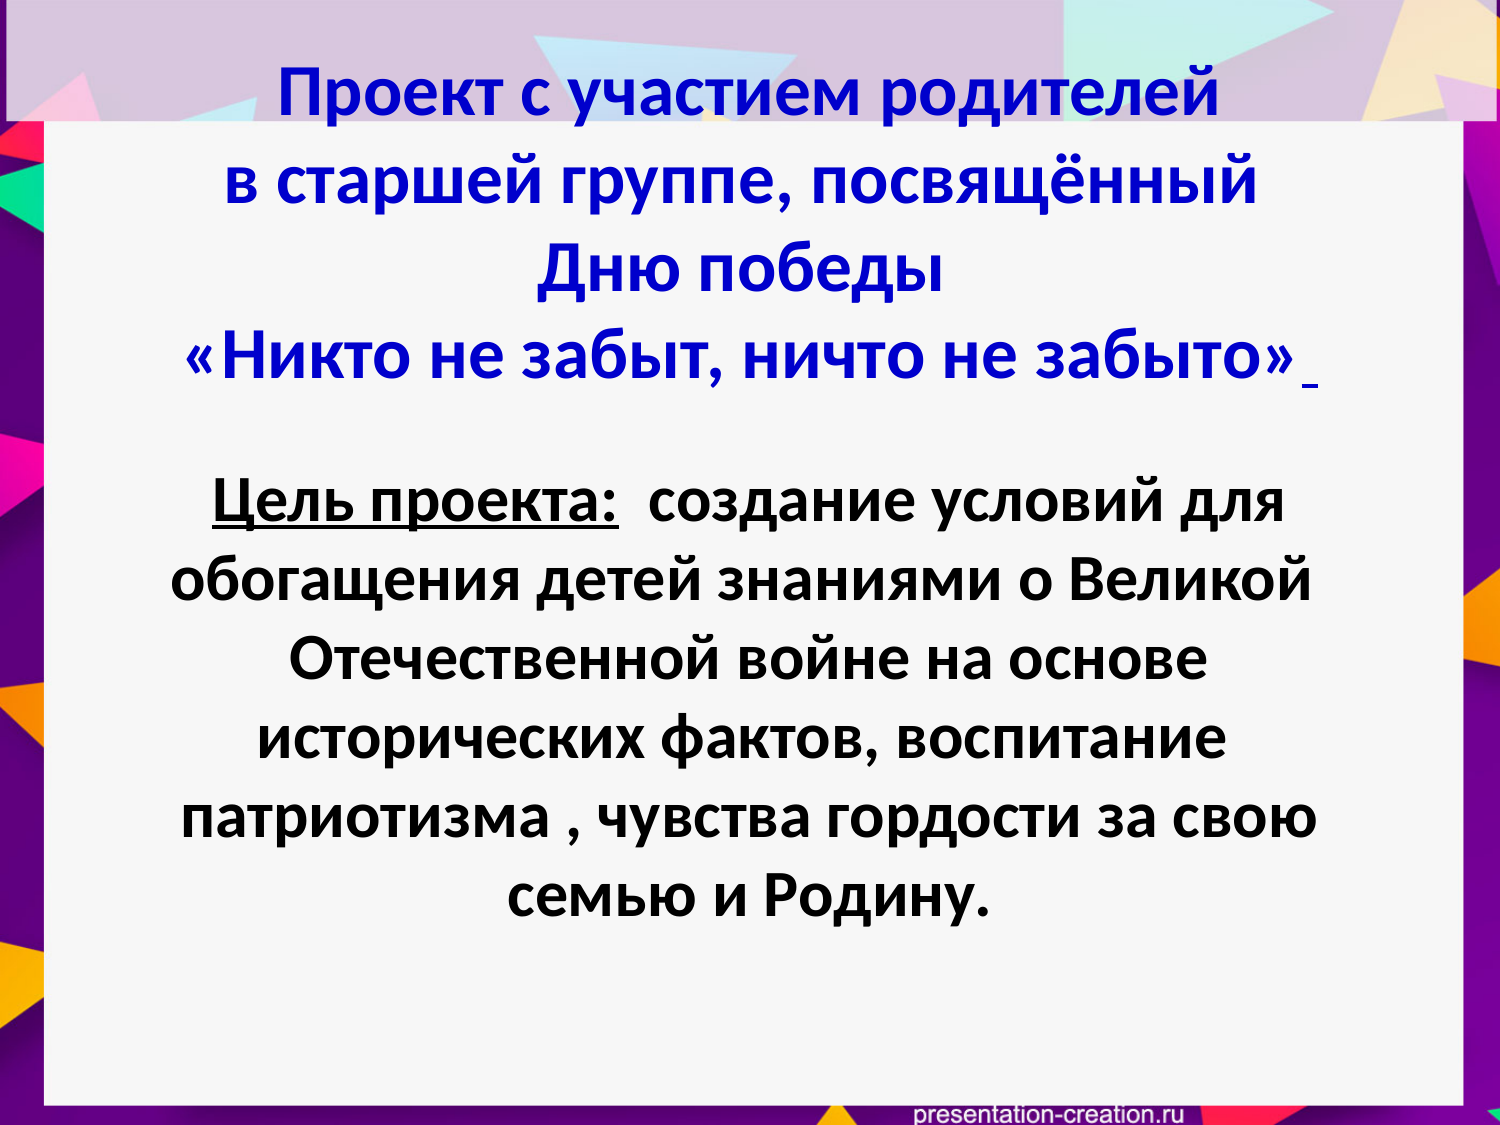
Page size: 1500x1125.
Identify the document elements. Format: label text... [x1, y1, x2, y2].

title Проект с участием родителей в старшей группе, посвящённый Дню победы «Никто не забыт, ничто не забыто» Цель проекта: создание условий для обогащения детей знаниями о Великой Отечественной войне на основе исторических фактов, воспитание патриотизма , чувства гордости за свою семью и Родину. [75, 30, 1425, 1012]
picture [0, 0, 1500, 1125]
